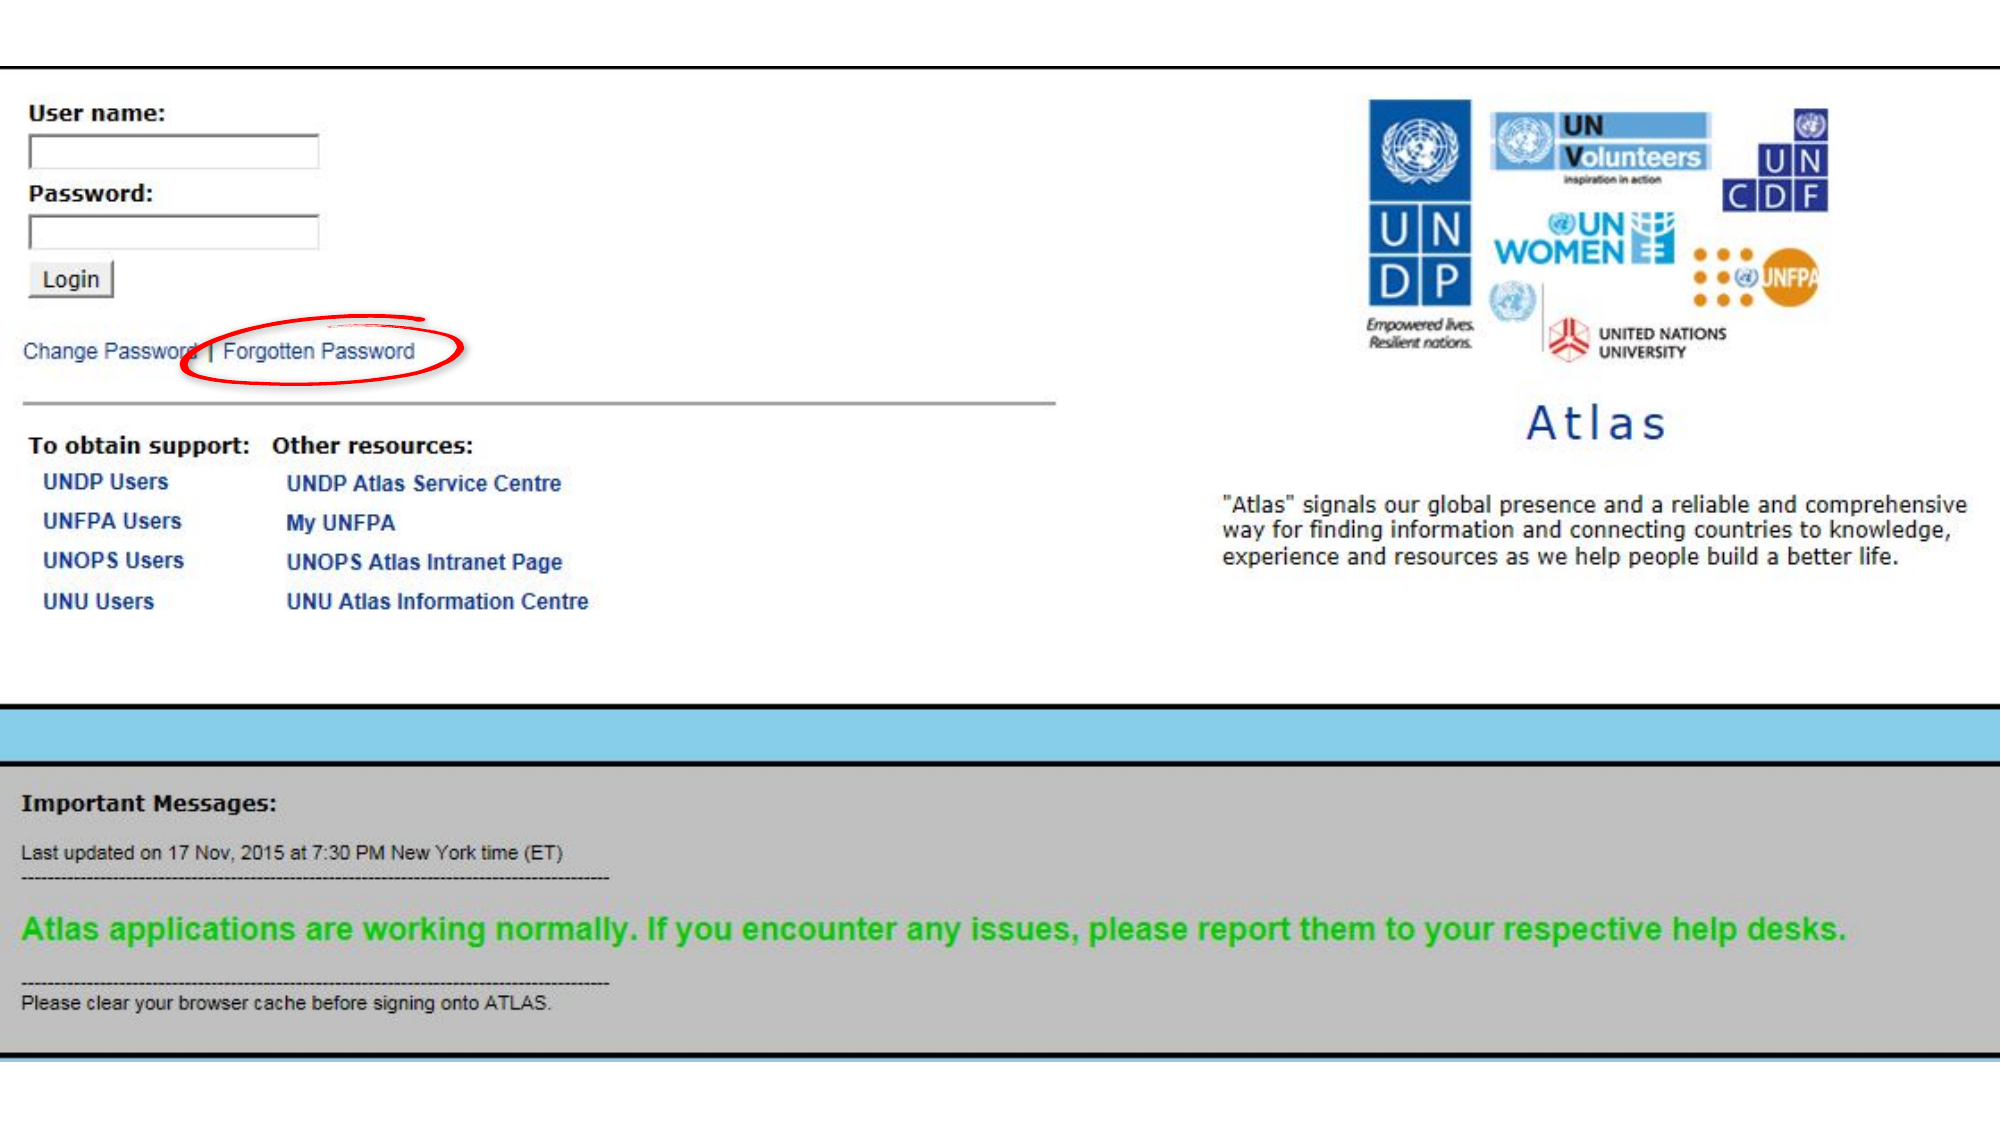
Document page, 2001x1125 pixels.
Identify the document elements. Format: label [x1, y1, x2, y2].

picture [0, 66, 2000, 1062]
